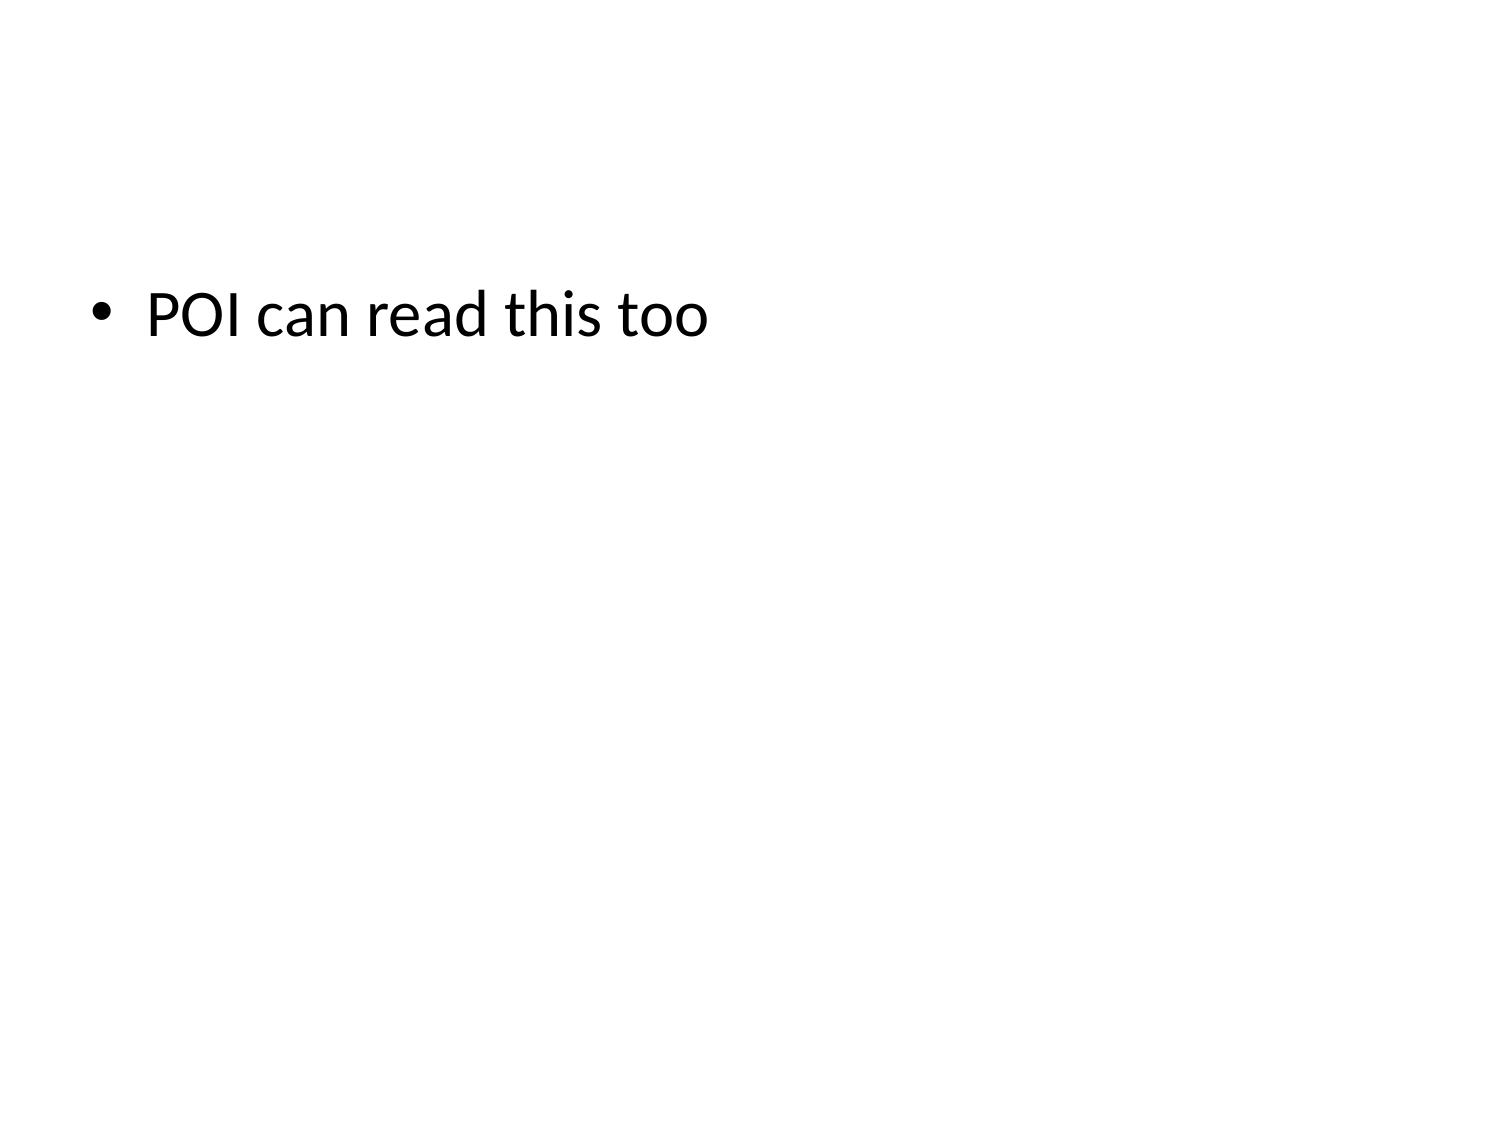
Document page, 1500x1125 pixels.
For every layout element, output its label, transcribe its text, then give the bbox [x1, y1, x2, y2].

list POI can read this too [75, 262, 1425, 1005]
